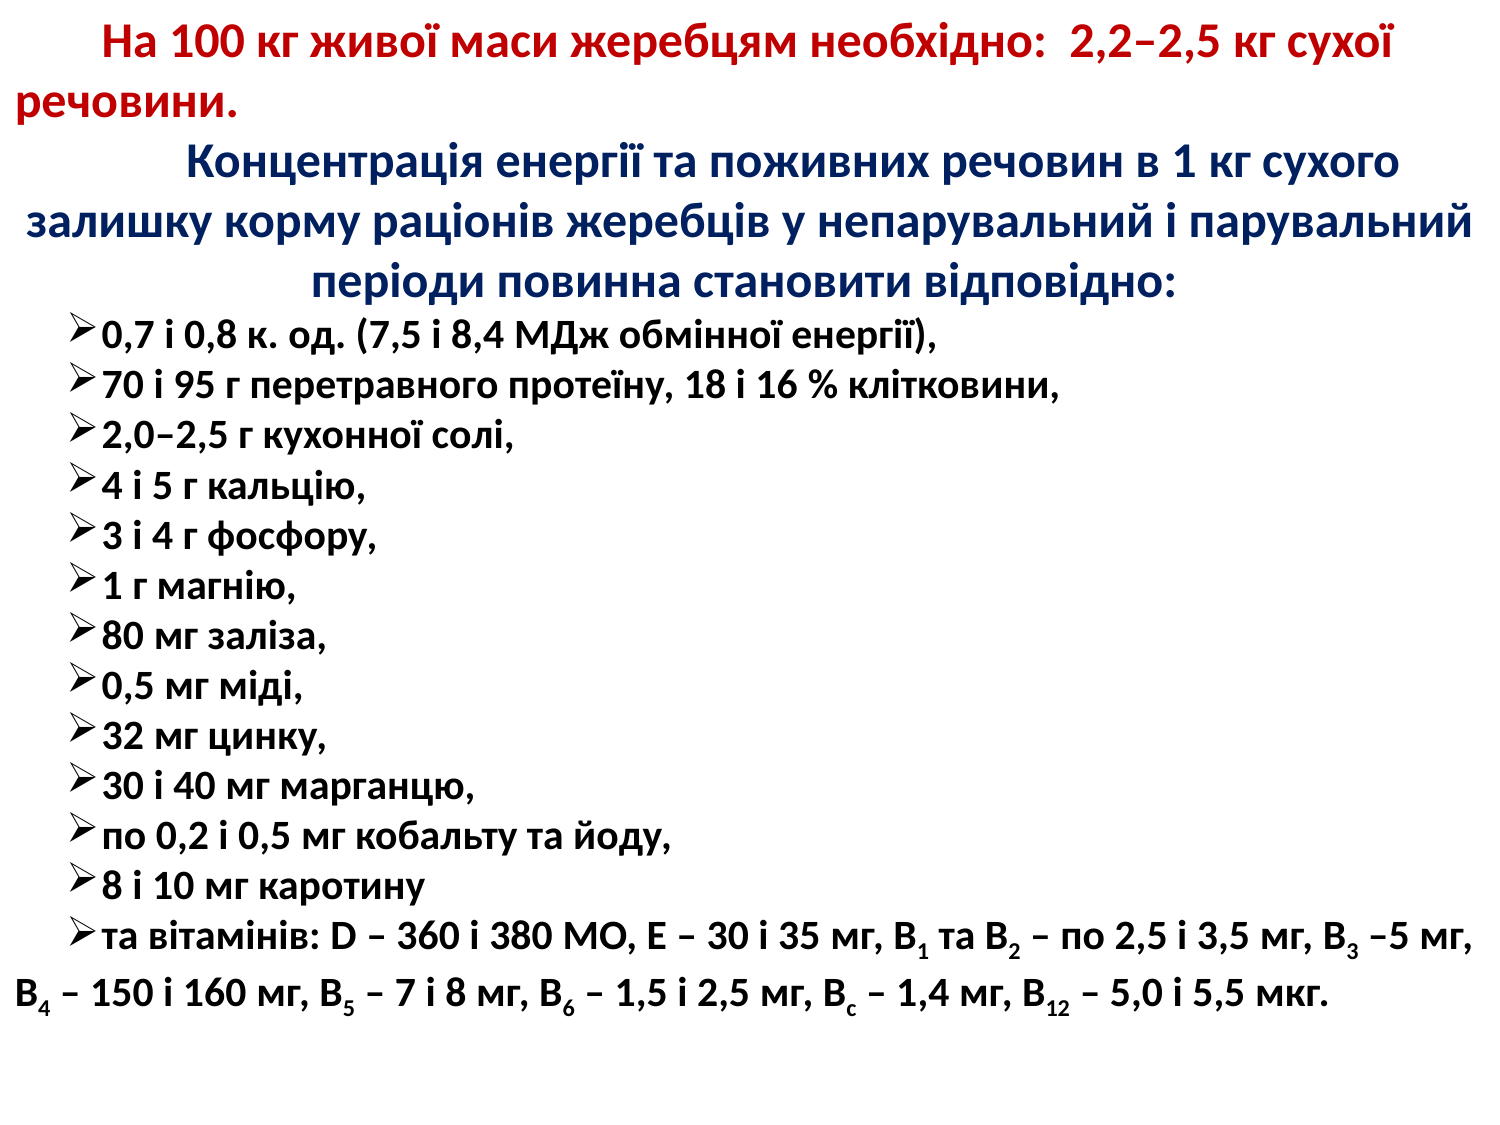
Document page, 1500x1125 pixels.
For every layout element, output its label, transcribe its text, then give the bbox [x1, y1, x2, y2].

text_box На 100 кг живої маси жеребцям необхідно: 2,2–2,5 кг сухої речовини. Концентрація енергії та поживних речовин в 1 кг сухого залишку корму раціонів жеребців у непарувальний і парувальний періоди повинна становити відповідно: 0,7 і 0,8 к. од. (7,5 і 8,4 МДж обмінної енергії), 70 і 95 г перетравного протеїну, 18 і 16 % клітковини, 2,0–2,5 г кухонної солі, 4 і 5 г кальцію, 3 і 4 г фосфору, 1 г магнію, 80 мг заліза, 0,5 мг міді, 32 мг цинку, 30 і 40 мг марганцю, по 0,2 і 0,5 мг кобальту та йоду, 8 і 10 мг каротину та вітамінів: D – 360 і 380 МО, Е – 30 і 35 мг, В1 та В2 – по 2,5 і 3,5 мг, В3 –5 мг, В4 – 150 і 160 мг, В5 – 7 і 8 мг, В6 – 1,5 і 2,5 мг, Вс – 1,4 мг, В12 – 5,0 і 5,5 мкг. [0, 0, 1500, 1029]
